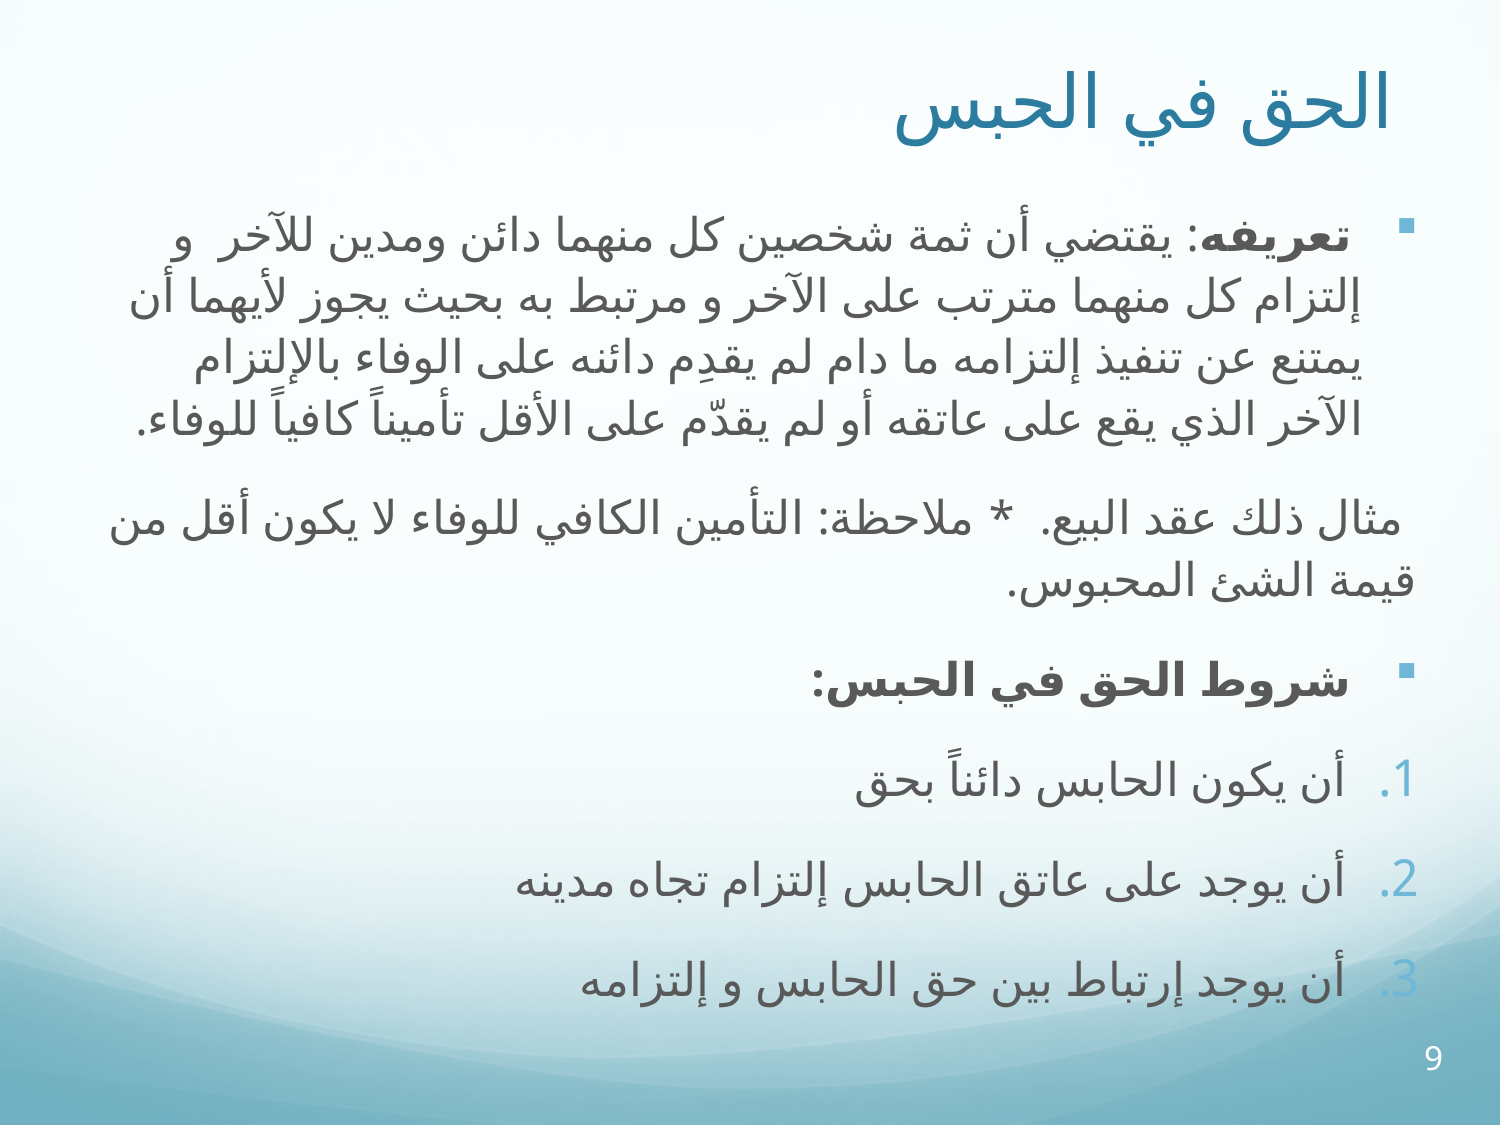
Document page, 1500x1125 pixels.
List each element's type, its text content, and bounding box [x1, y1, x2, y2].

title الحق في الحبس [90, 17, 1410, 151]
slide_number 9 [1295, 1029, 1459, 1090]
list تعريفه: يقتضي أن ثمة شخصين كل منهما دائن ومدين للآخر و إلتزام كل منهما مترتب على الآخر و مرتبط به بحيث يجوز لأيهما أن يمتنع عن تنفيذ إلتزامه ما دام لم يقدِم دائنه على الوفاء بالإلتزام الآخر الذي يقع على عاتقه أو لم يقدّم على الأقل تأميناً كافياً للوفاء. مثال ذلك عقد البيع. * ملاحظة: التأمين الكافي للوفاء لا يكون أقل من قيمة الشئ المحبوس. شروط الحق في الحبس: أن يكون الحابس دائناً بحق أن يوجد على عاتق الحابس إلتزام تجاه مدينه أن يوجد إرتباط بين حق الحابس و إلتزامه [90, 191, 1433, 1030]
